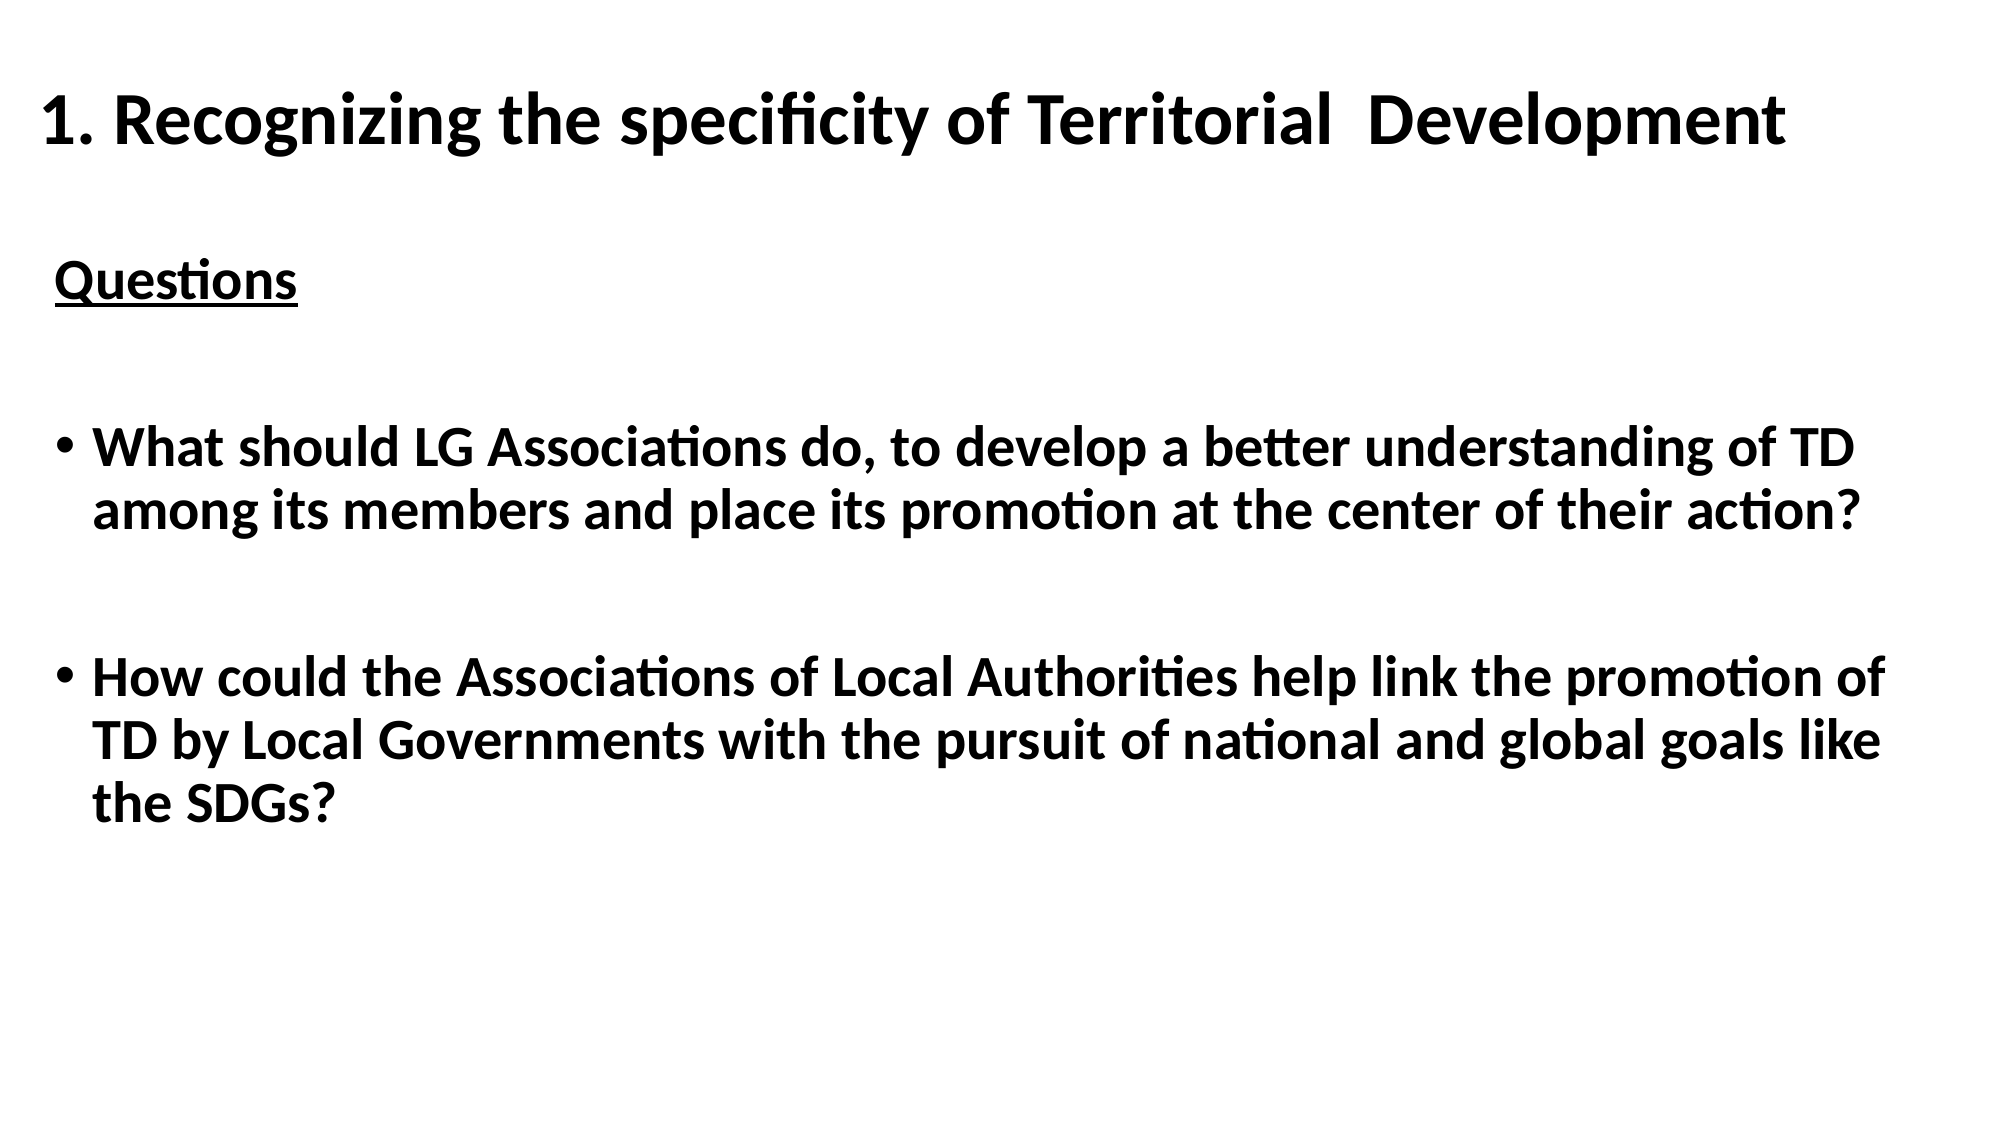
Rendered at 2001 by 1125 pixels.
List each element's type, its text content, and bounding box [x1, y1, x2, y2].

list Questions What should LG Associations do, to develop a better understanding of TD among its members and place its promotion at the center of their action? How could the Associations of Local Authorities help link the promotion of TD by Local Governments with the pursuit of national and global goals like the SDGs? [39, 241, 1965, 1107]
title 1. Recognizing the specificity of Territorial Development [23, 63, 1979, 179]
